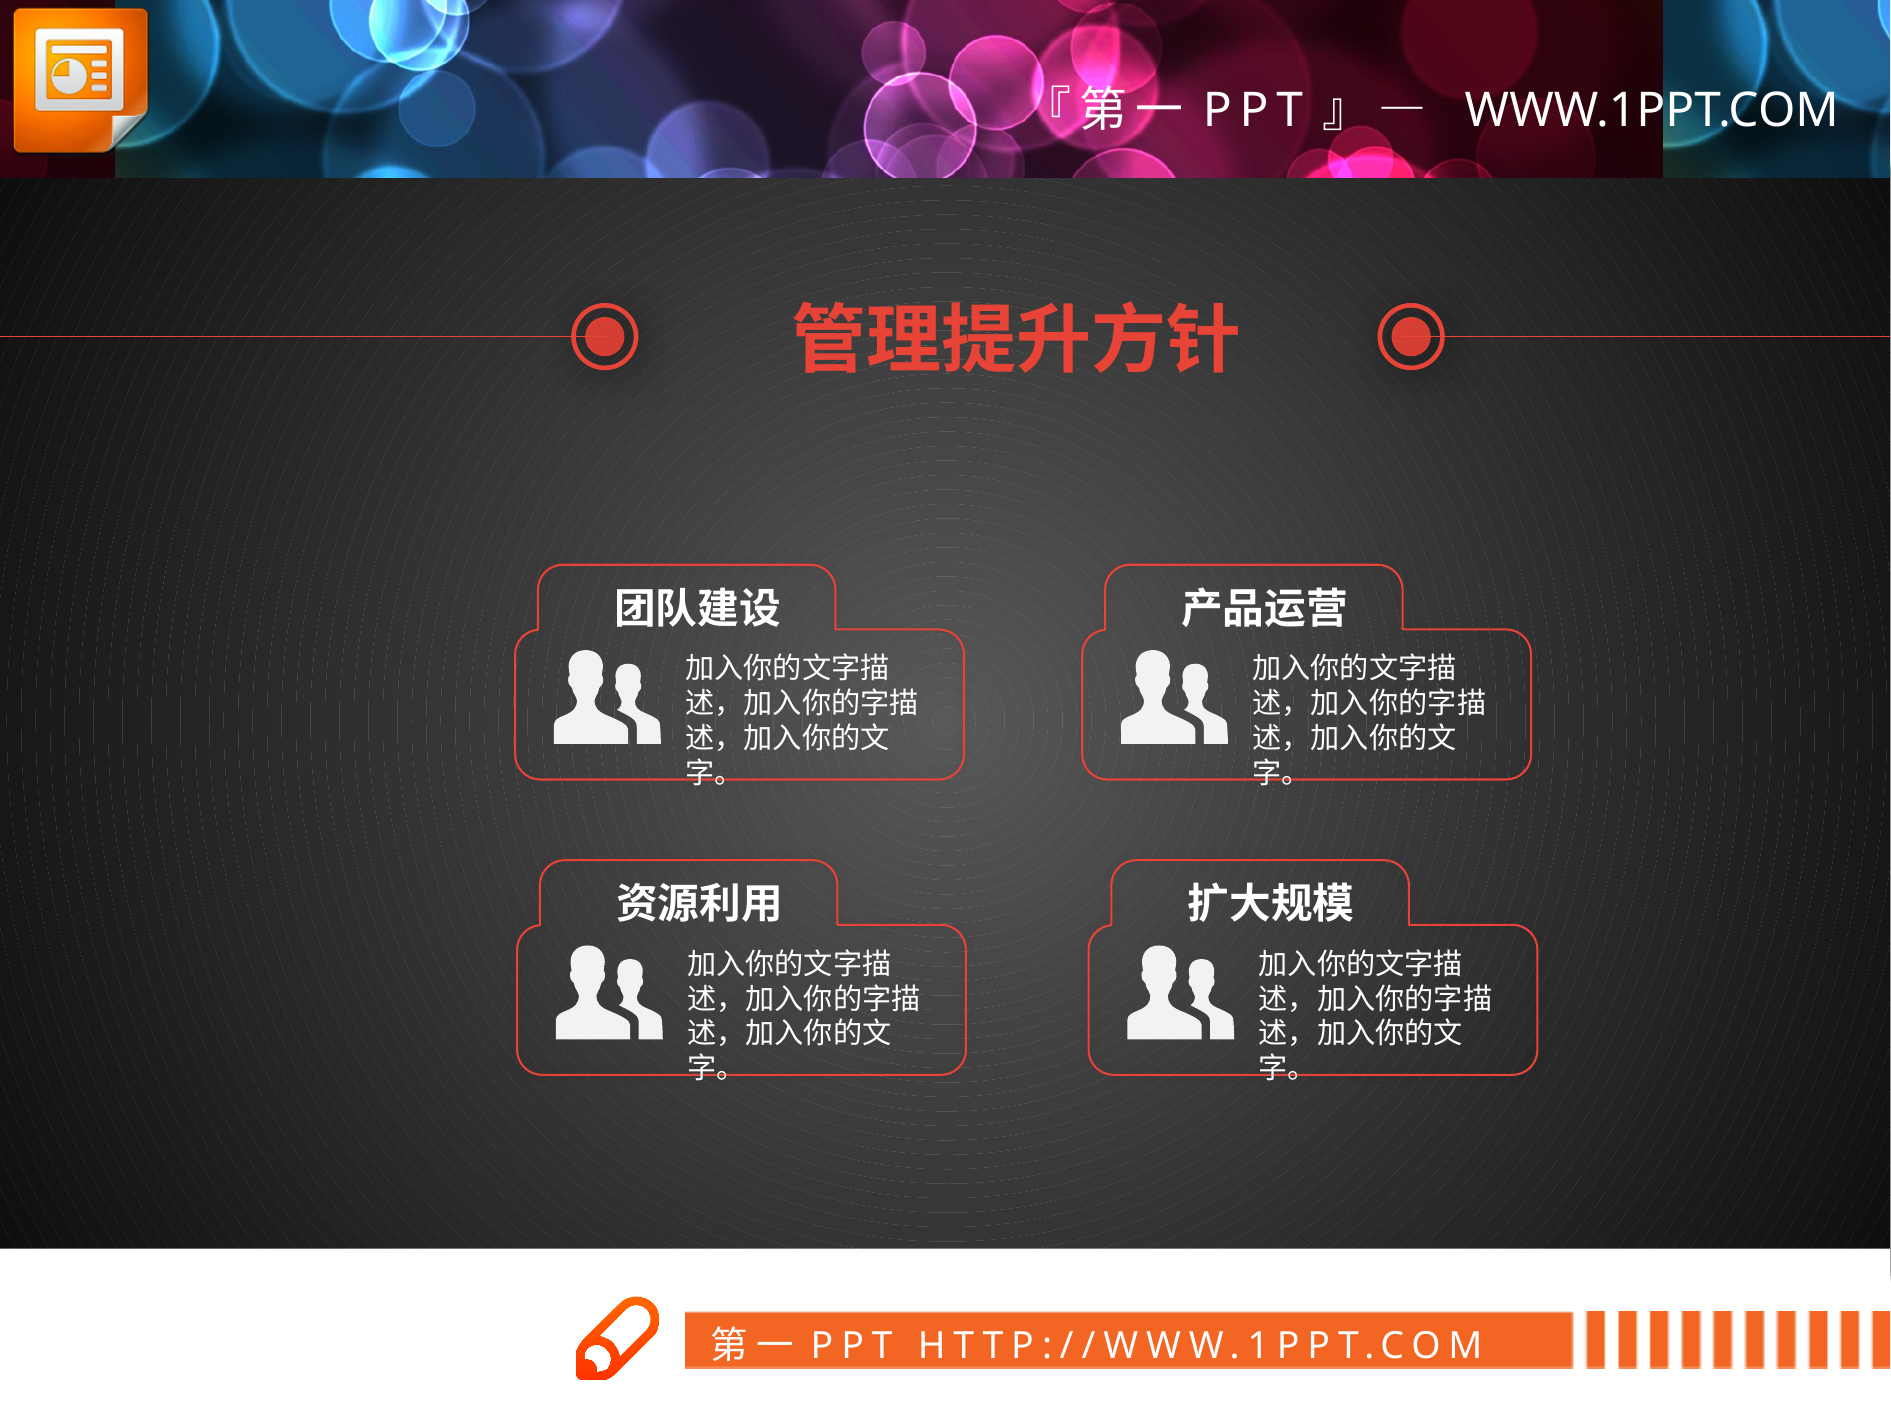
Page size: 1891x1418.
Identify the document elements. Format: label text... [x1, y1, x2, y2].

text_box [515, 564, 965, 780]
text_box [1121, 650, 1196, 744]
picture [0, 0, 1891, 178]
text_box [615, 673, 661, 744]
text_box 扩大规模 [1172, 877, 1386, 968]
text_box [0, 305, 637, 369]
text_box 管理提升方针 [776, 283, 1257, 389]
text_box [1127, 945, 1202, 1040]
text_box [517, 860, 966, 1075]
text_box [555, 945, 631, 1040]
text_box 产品运营 [1166, 581, 1379, 673]
text_box 加入你的文字描述，加入你的字描述，加入你的文字。 [1237, 649, 1521, 740]
text_box 资源利用 [601, 877, 814, 968]
text_box [1088, 860, 1538, 1075]
text_box 加入你的文字描述，加入你的字描述，加入你的文字。 [672, 944, 956, 1036]
text_box 加入你的文字描述，加入你的字描述，加入你的文字。 [670, 649, 954, 740]
text_box [617, 968, 663, 1040]
text_box 团队建设 [599, 581, 812, 673]
text_box [553, 650, 629, 744]
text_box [1379, 305, 1891, 369]
text_box [1182, 673, 1228, 744]
text_box 加入你的文字描述，加入你的字描述，加入你的文字。 [1243, 944, 1528, 1036]
picture [685, 1311, 1891, 1369]
text_box [1082, 564, 1532, 780]
text_box [1188, 968, 1235, 1040]
